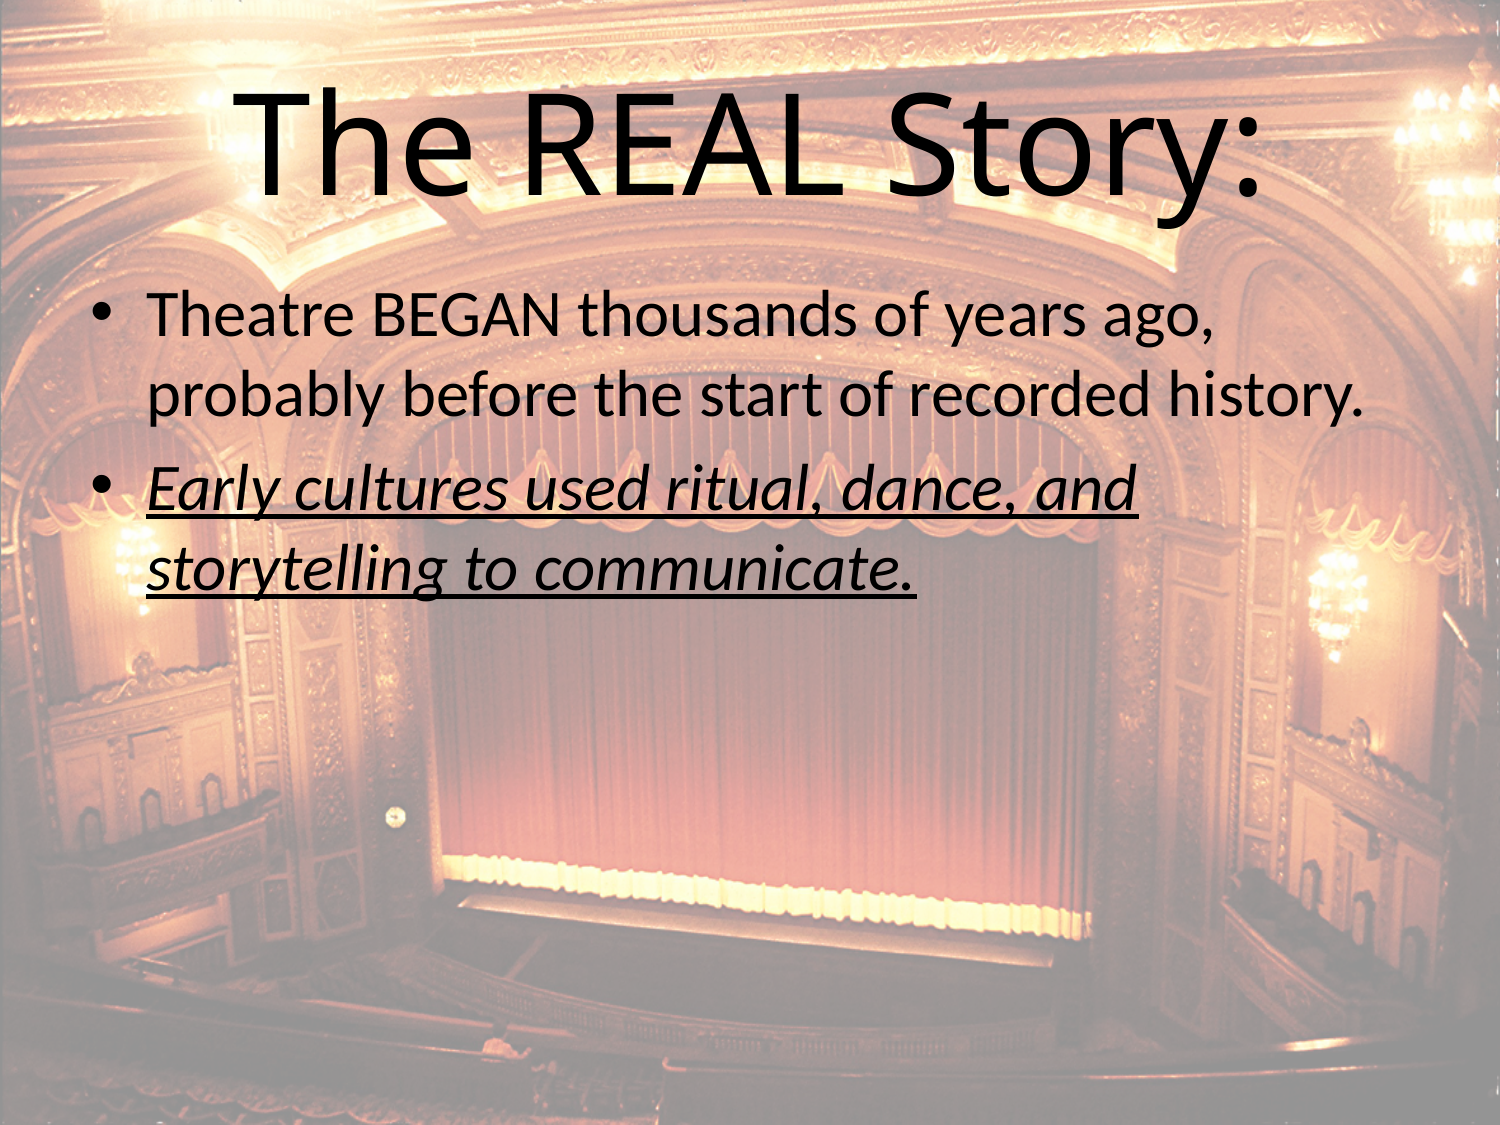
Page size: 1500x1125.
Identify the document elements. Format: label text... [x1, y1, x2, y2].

list Theatre BEGAN thousands of years ago, probably before the start of recorded history. Early cultures used ritual, dance, and storytelling to communicate. [75, 262, 1425, 1005]
title The REAL Story: [75, 45, 1425, 233]
